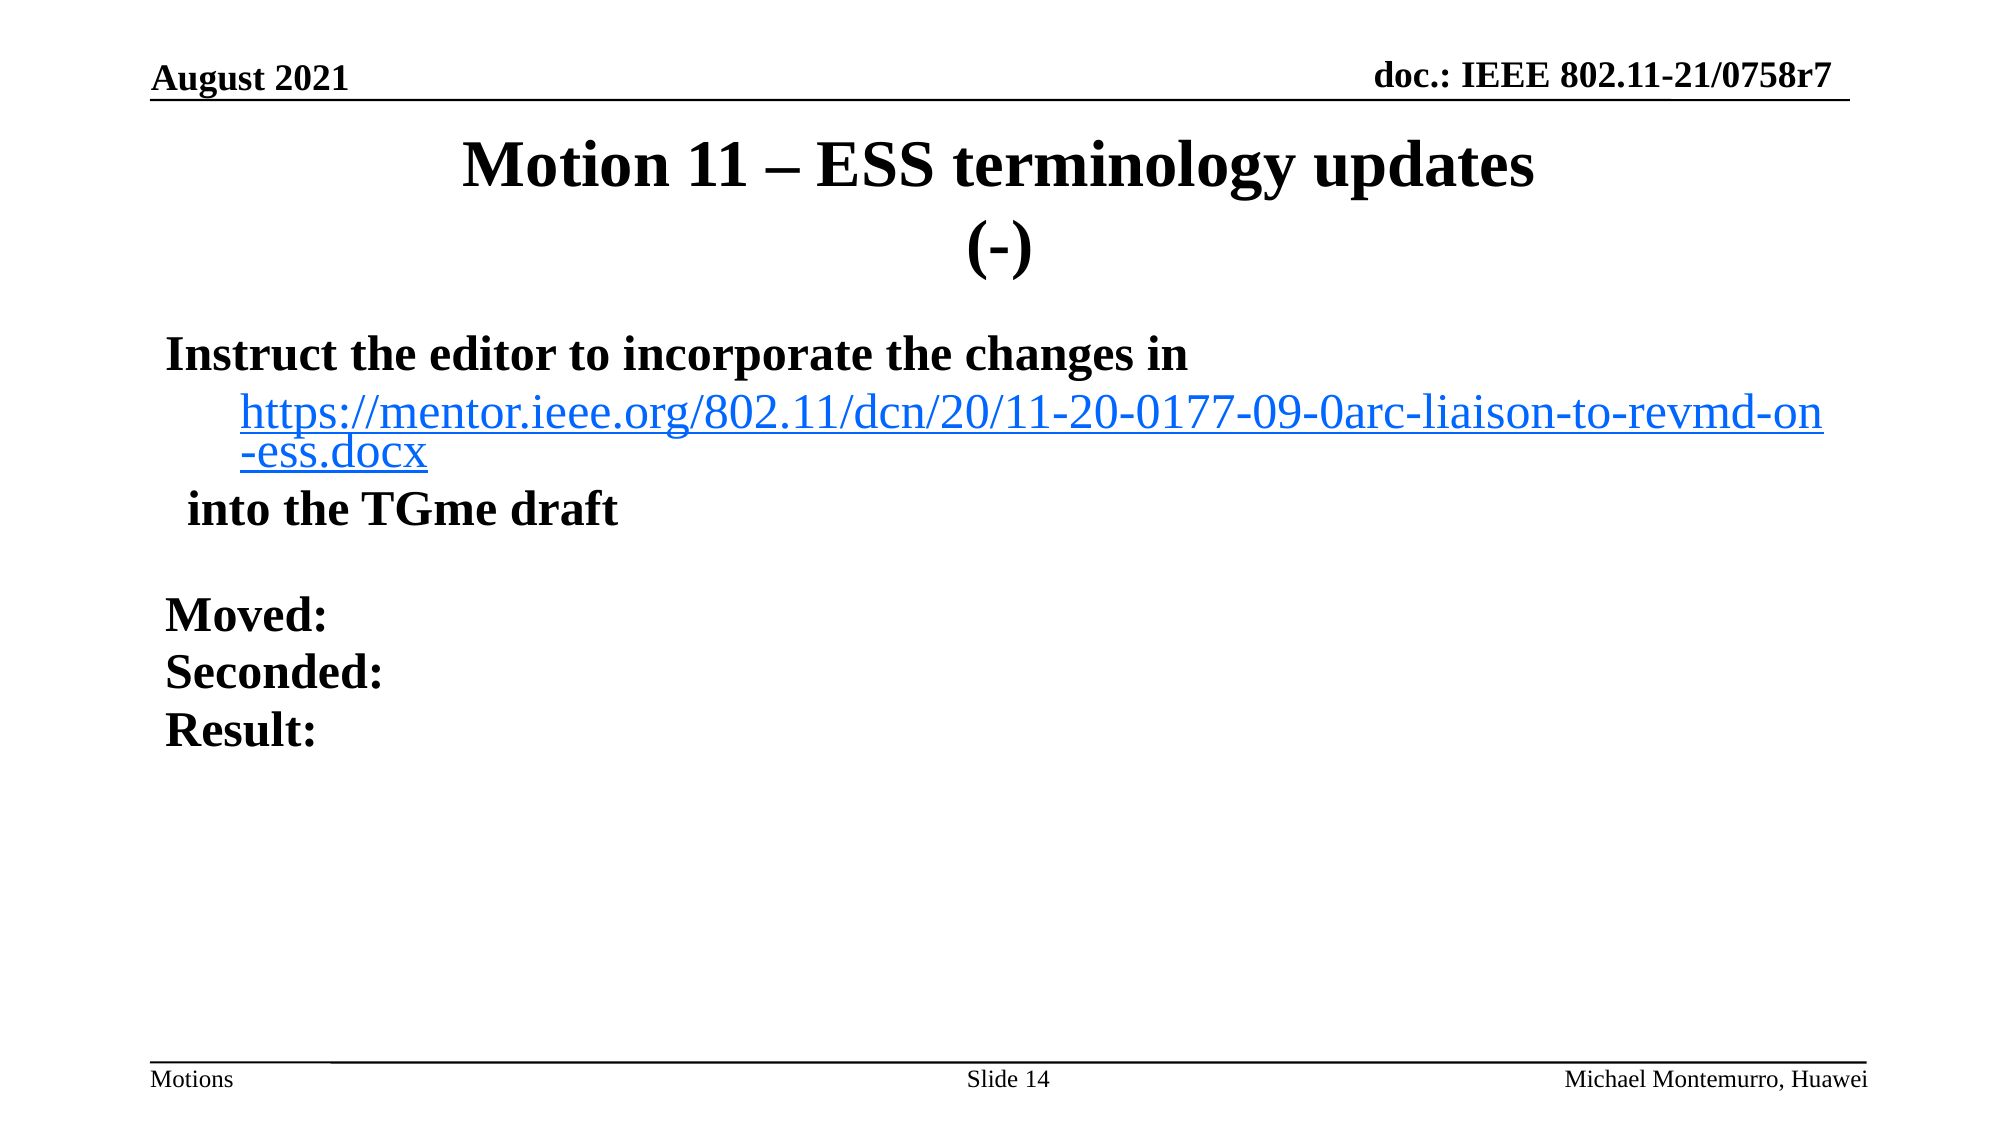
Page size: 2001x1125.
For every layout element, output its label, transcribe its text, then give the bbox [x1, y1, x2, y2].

list Instruct the editor to incorporate the changes in https://mentor.ieee.org/802.11/dcn/20/11-20-0177-09-0arc-liaison-to-revmd-on-ess.docx into the TGme draft Moved: Seconded: Result: [150, 324, 1850, 1000]
title Motion 11 – ESS terminology updates (-) [150, 112, 1850, 288]
slide_number Slide 14 [964, 1061, 1053, 1125]
footer Michael Montemurro, Huawei [1266, 1061, 1869, 1093]
